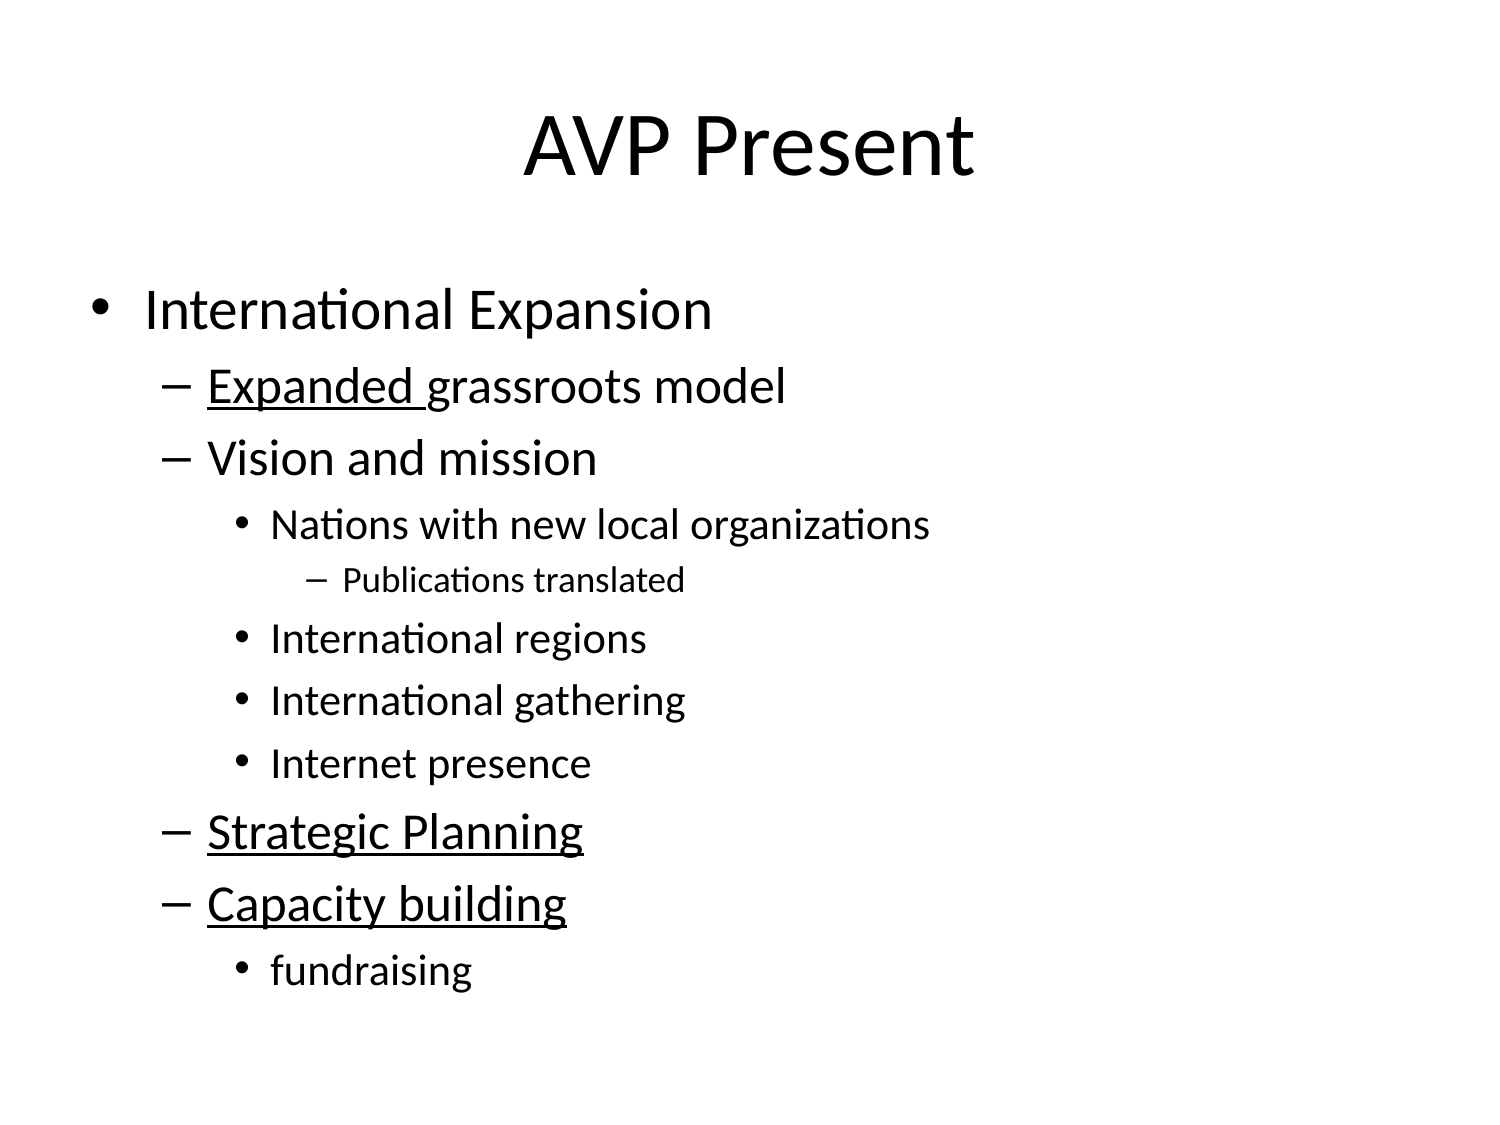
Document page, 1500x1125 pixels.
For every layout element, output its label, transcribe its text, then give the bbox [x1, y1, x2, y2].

list International Expansion Expanded grassroots model Vision and mission Nations with new local organizations Publications translated International regions International gathering Internet presence Strategic Planning Capacity building fundraising [75, 262, 1425, 1005]
title AVP Present [75, 45, 1425, 233]
